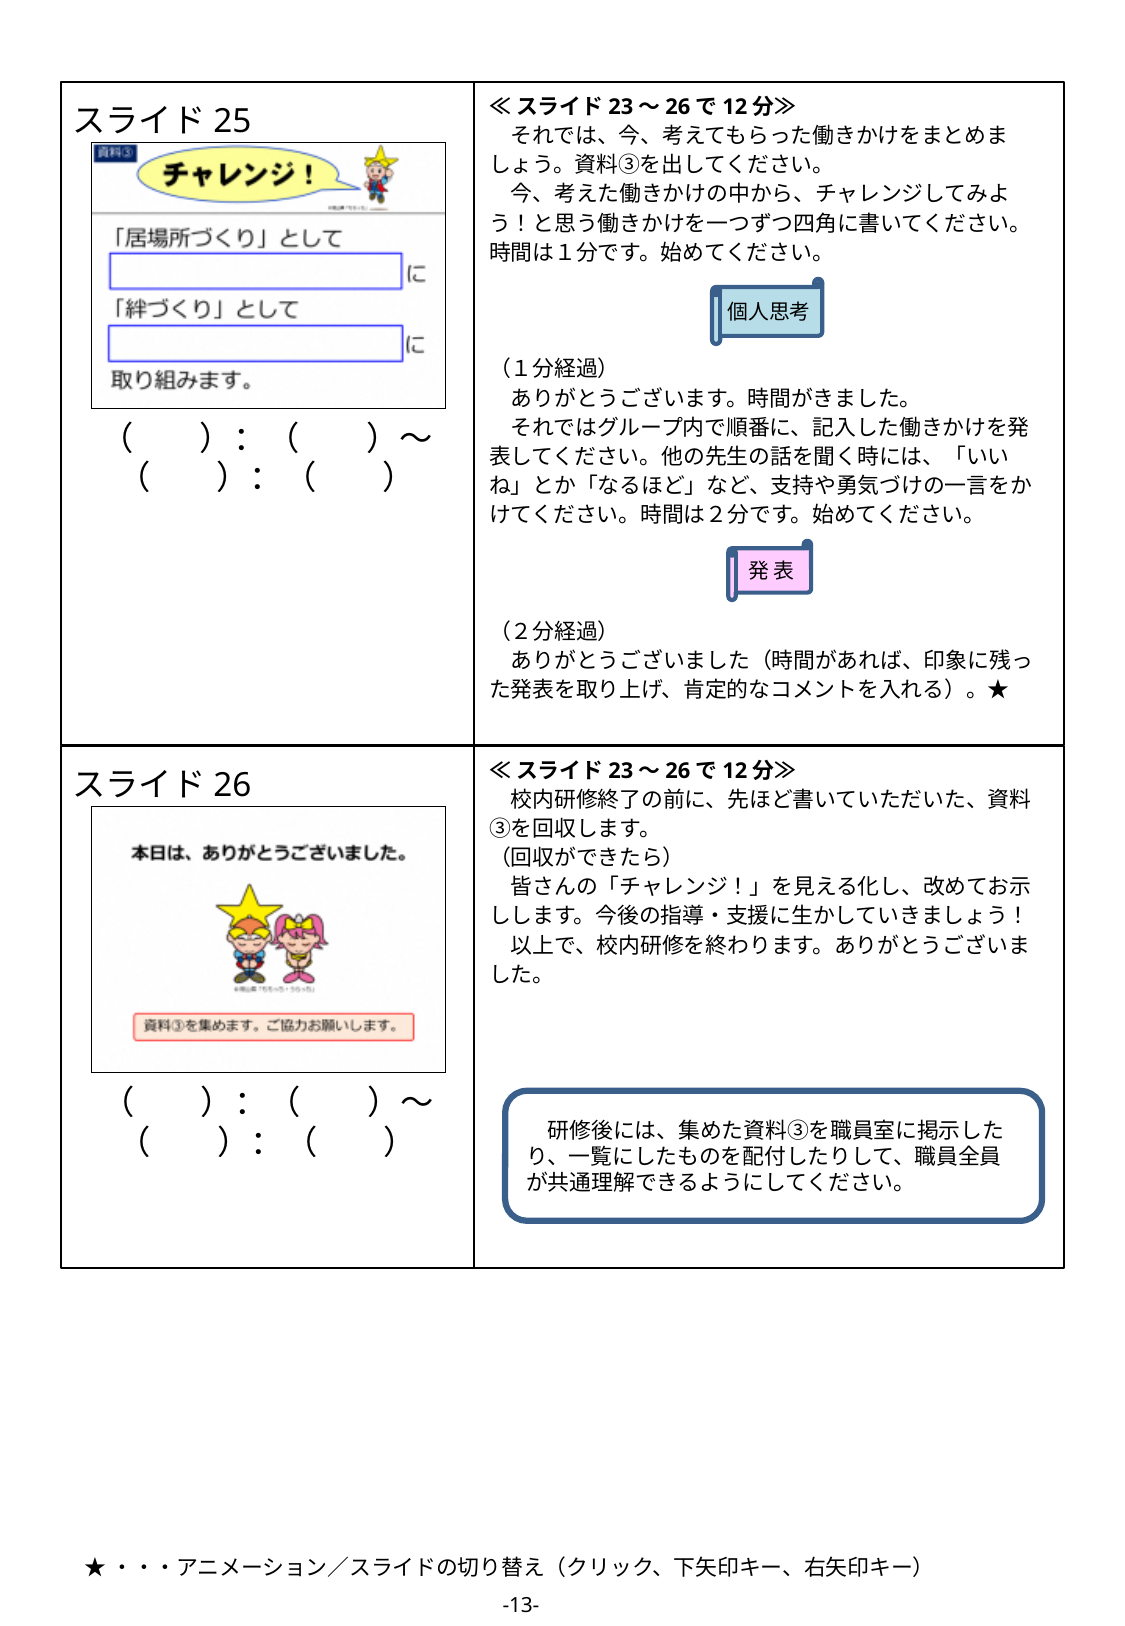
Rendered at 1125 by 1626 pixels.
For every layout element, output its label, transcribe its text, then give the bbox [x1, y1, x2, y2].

picture [90, 141, 446, 409]
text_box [60, 81, 1065, 745]
text_box ★・・・アニメーション／スライドの切り替え（クリック、下矢印キー、右矢印キー） [69, 1546, 950, 1588]
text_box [60, 745, 1065, 1269]
picture [90, 806, 446, 1073]
text_box -13- [487, 1584, 633, 1625]
